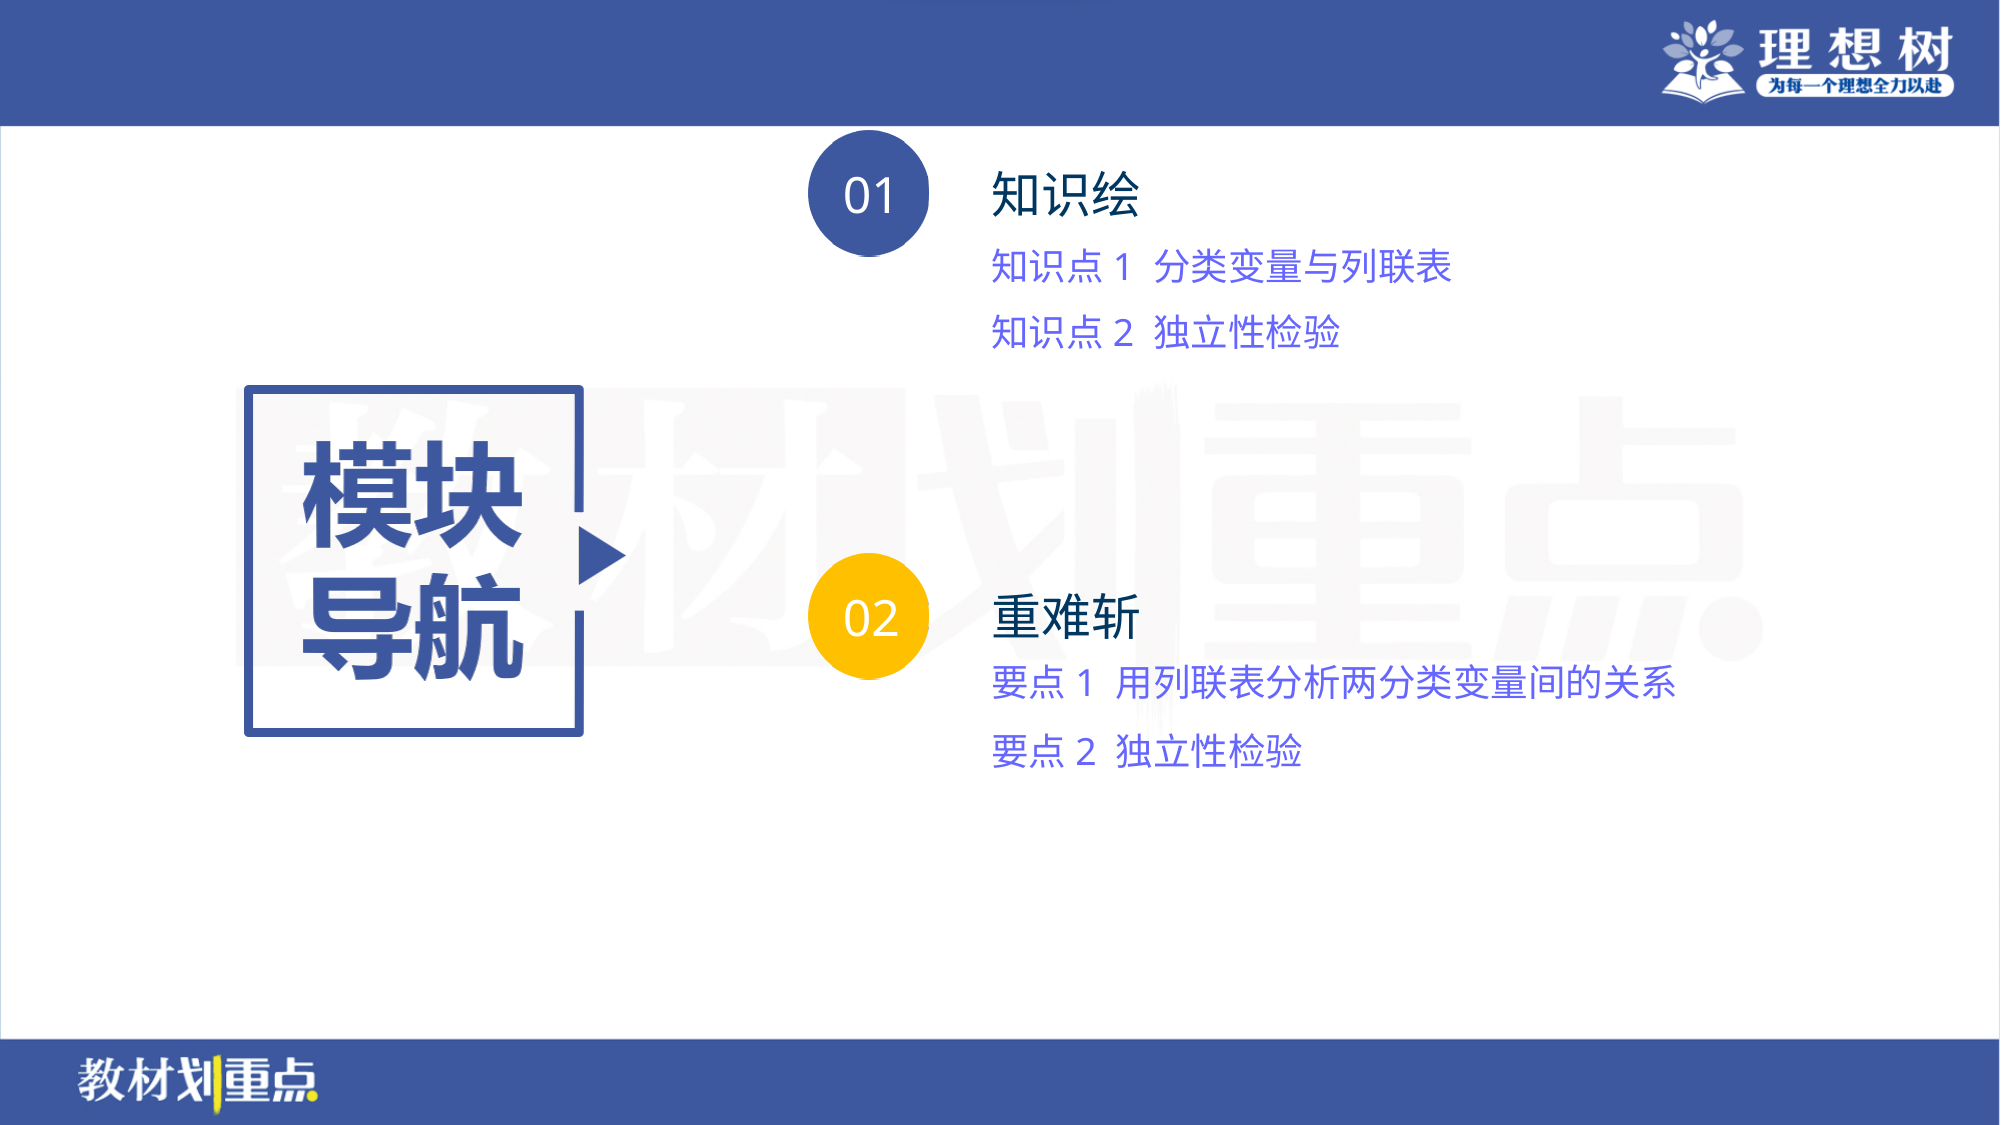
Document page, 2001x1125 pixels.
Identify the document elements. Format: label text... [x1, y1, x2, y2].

text_box 01 [929, 130, 935, 257]
picture [0, 0, 2000, 1125]
text_box 知识点2 独立性检验 [991, 301, 1995, 360]
text_box 知识点1 分类变量与列联表 [991, 235, 1995, 294]
text_box 知识绘 [963, 155, 1170, 231]
text_box 要点2 独立性检验 [991, 720, 1995, 780]
text_box 重难斩 [963, 577, 1170, 653]
text_box 02 [929, 553, 935, 680]
